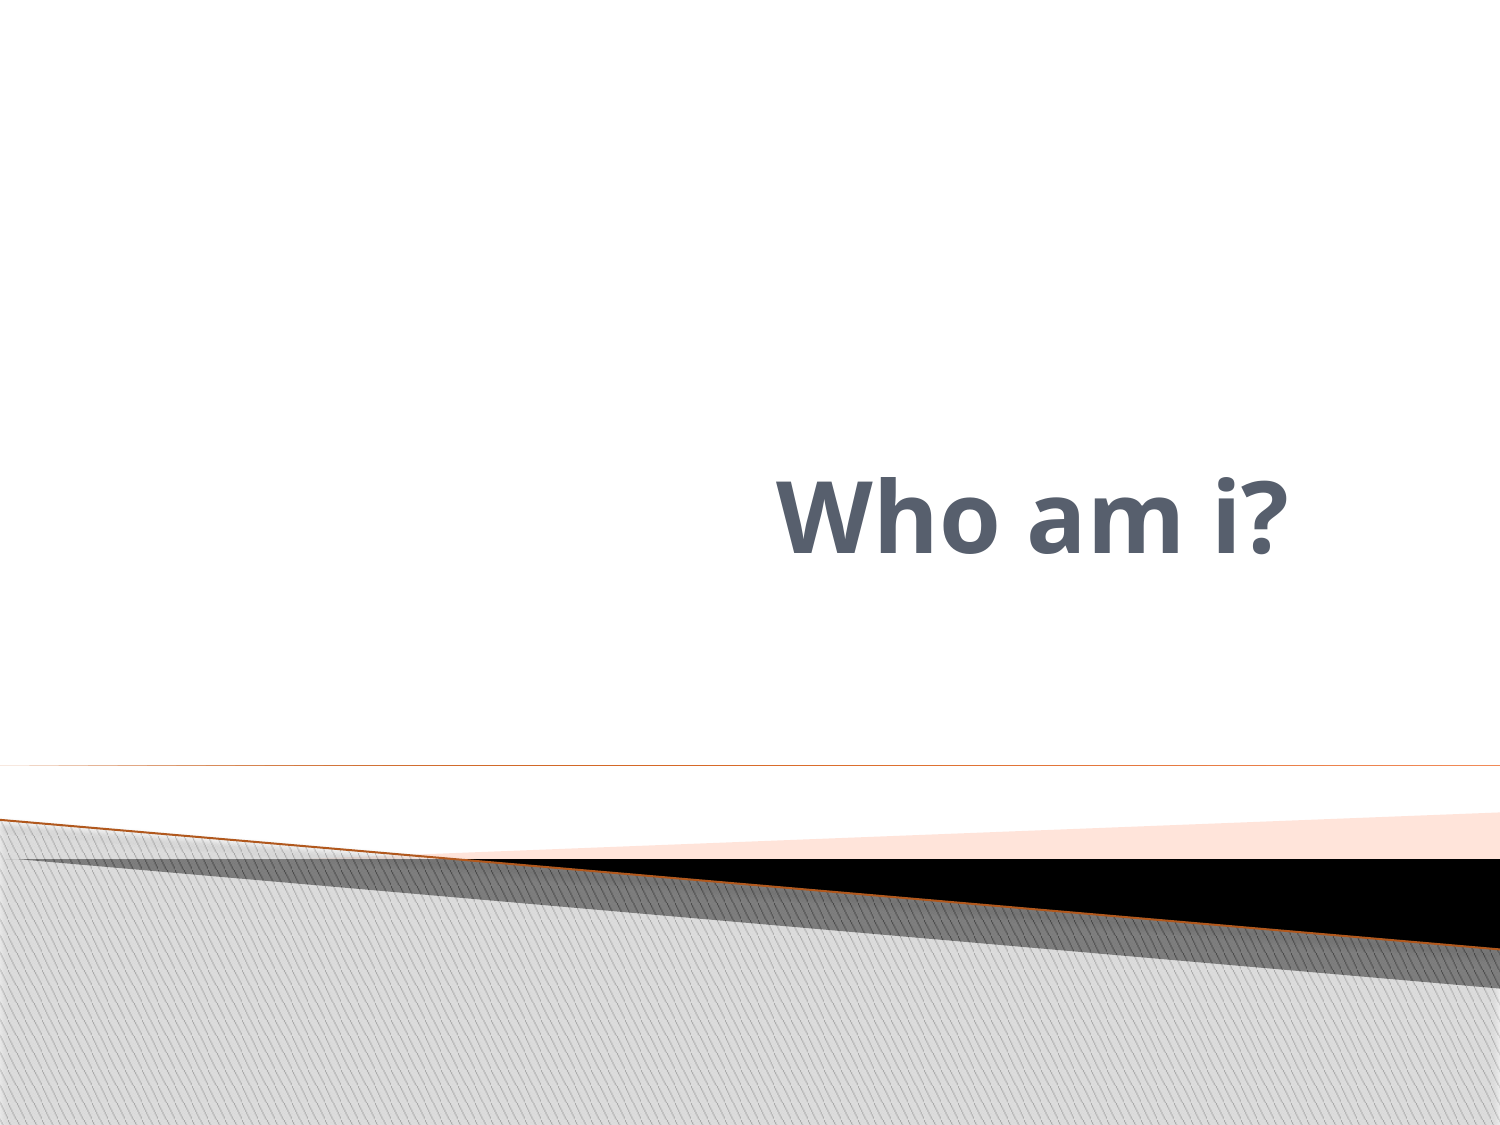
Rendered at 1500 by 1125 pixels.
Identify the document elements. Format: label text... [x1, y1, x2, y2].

title Who am i? [82, 281, 1357, 582]
picture [5, 859, 1500, 989]
